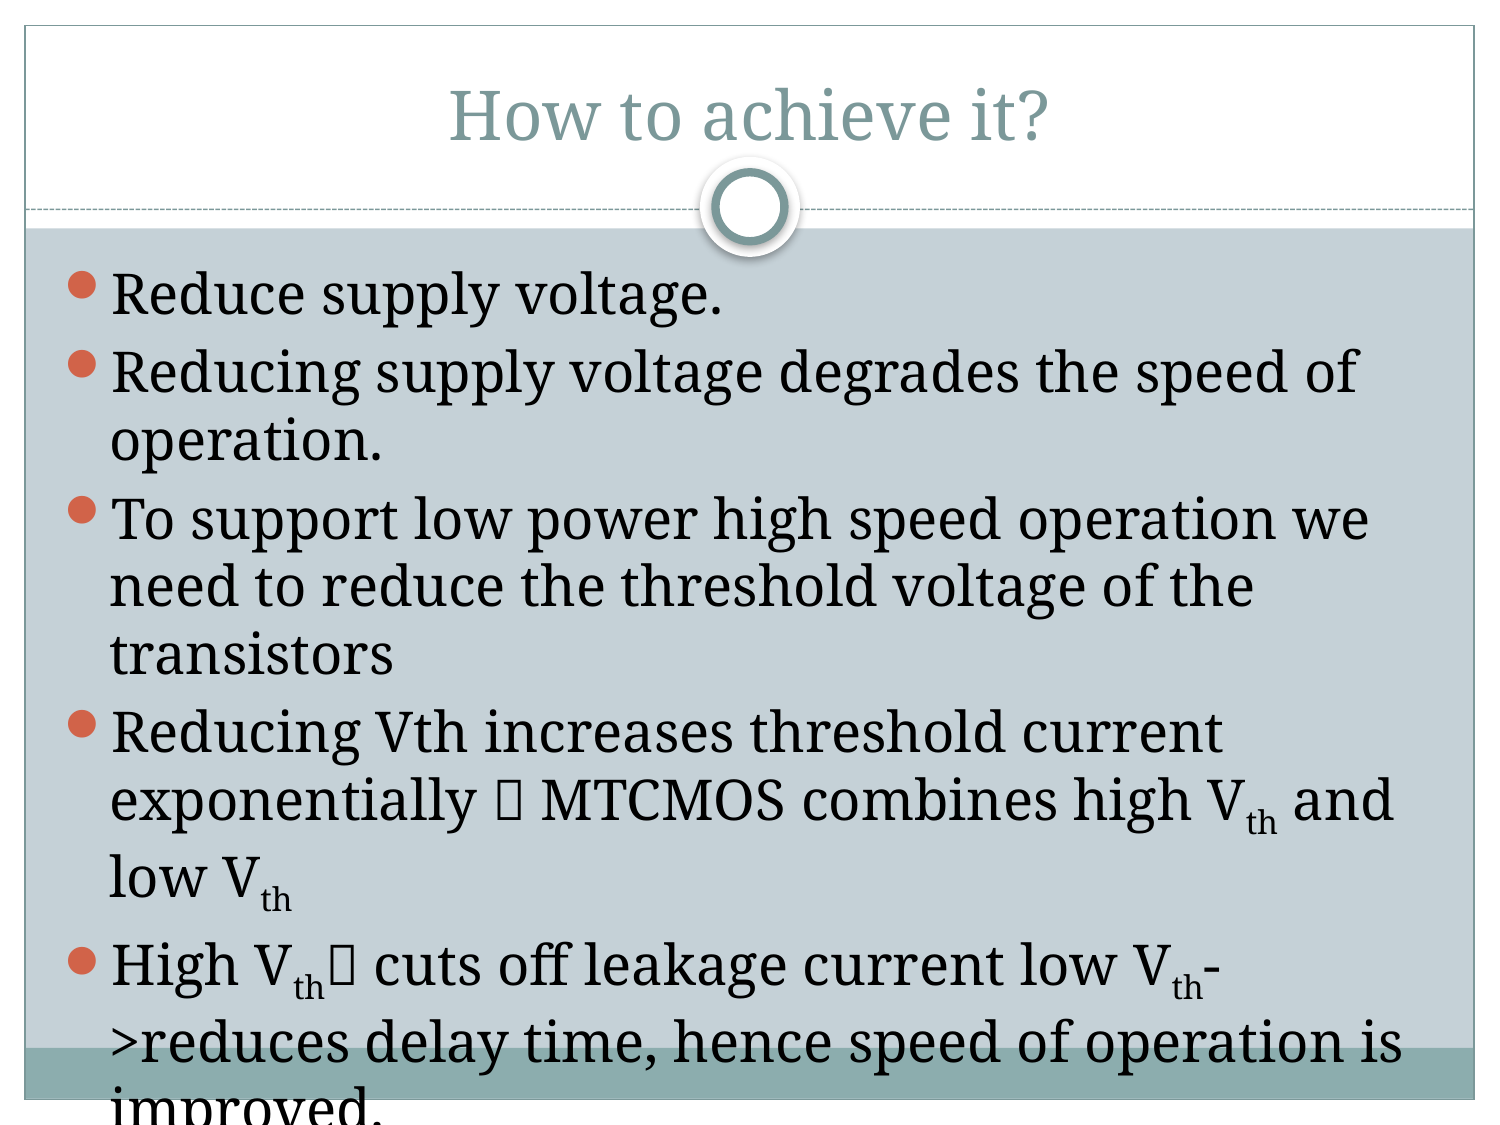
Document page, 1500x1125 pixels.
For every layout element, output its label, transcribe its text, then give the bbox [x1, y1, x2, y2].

list Reduce supply voltage. Reducing supply voltage degrades the speed of operation. To support low power high speed operation we need to reduce the threshold voltage of the transistors Reducing Vth increases threshold current exponentially  MTCMOS combines high Vth and low Vth High Vth cuts off leakage current low Vth->reduces delay time, hence speed of operation is improved. [49, 250, 1445, 1001]
title How to achieve it? [49, 37, 1450, 162]
